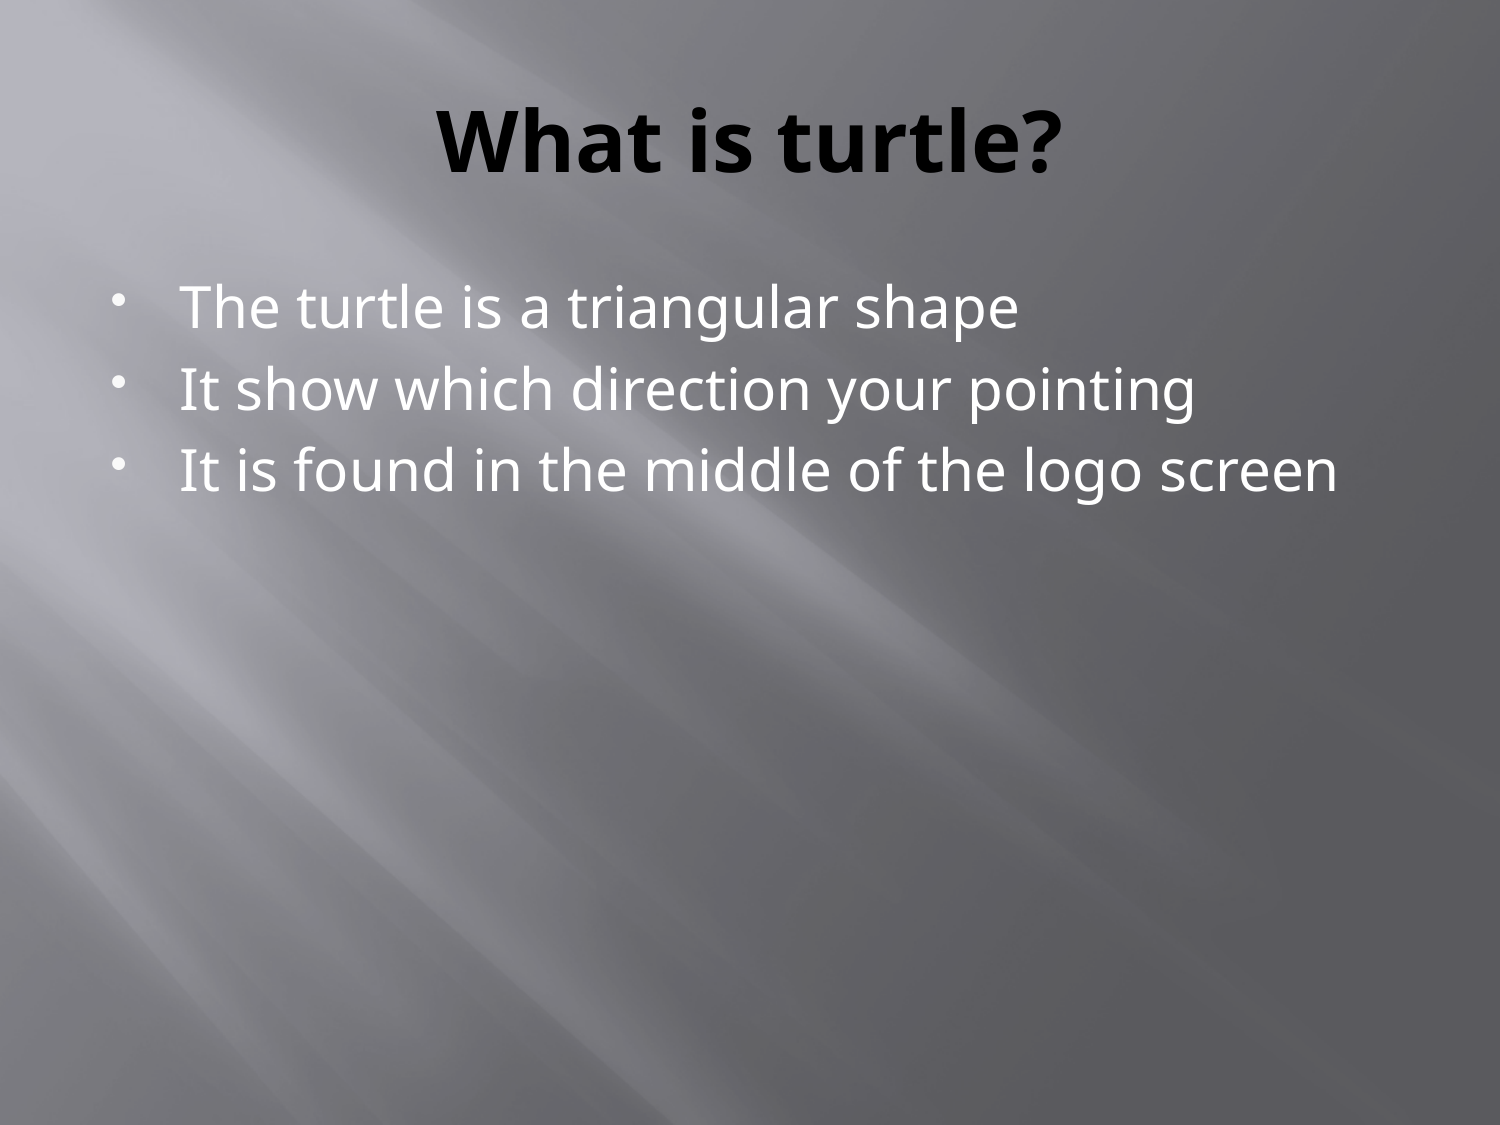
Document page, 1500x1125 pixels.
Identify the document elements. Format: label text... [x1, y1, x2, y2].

list The turtle is a triangular shape It show which direction your pointing It is found in the middle of the logo screen [75, 262, 1425, 1035]
title What is turtle? [75, 45, 1425, 233]
